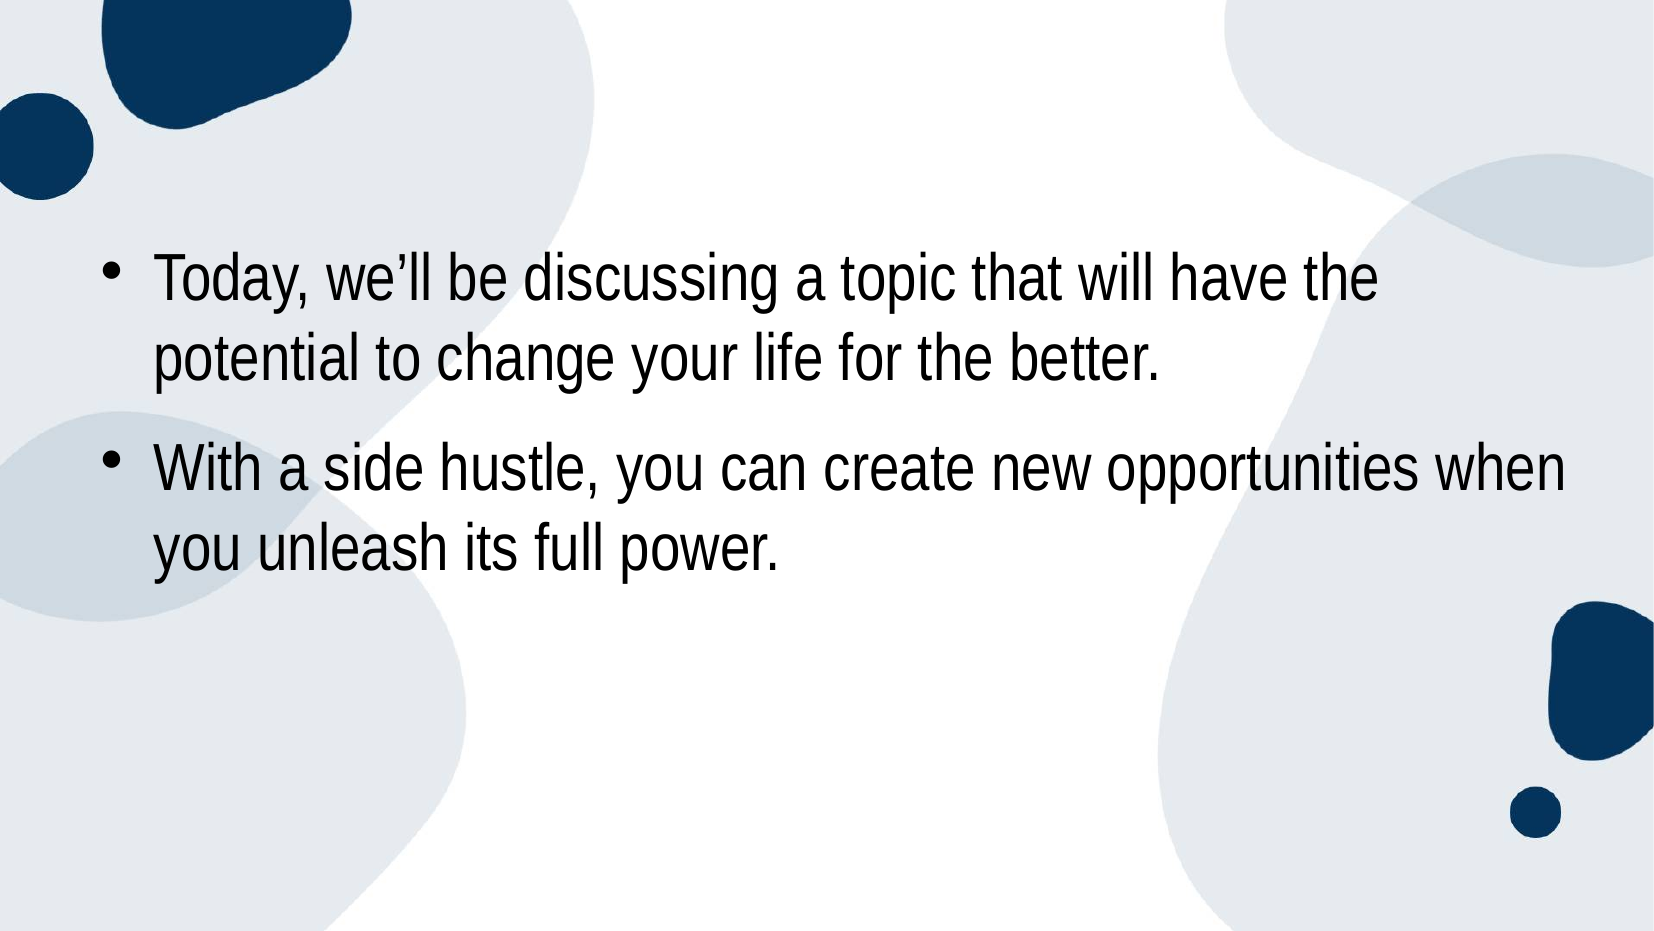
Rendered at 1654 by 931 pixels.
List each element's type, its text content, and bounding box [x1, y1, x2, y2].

list Today, we’ll be discussing a topic that will have the potential to change your life for the better. With a side hustle, you can create new opportunities when you unleash its full power. [82, 234, 1571, 697]
picture [0, 0, 1654, 931]
